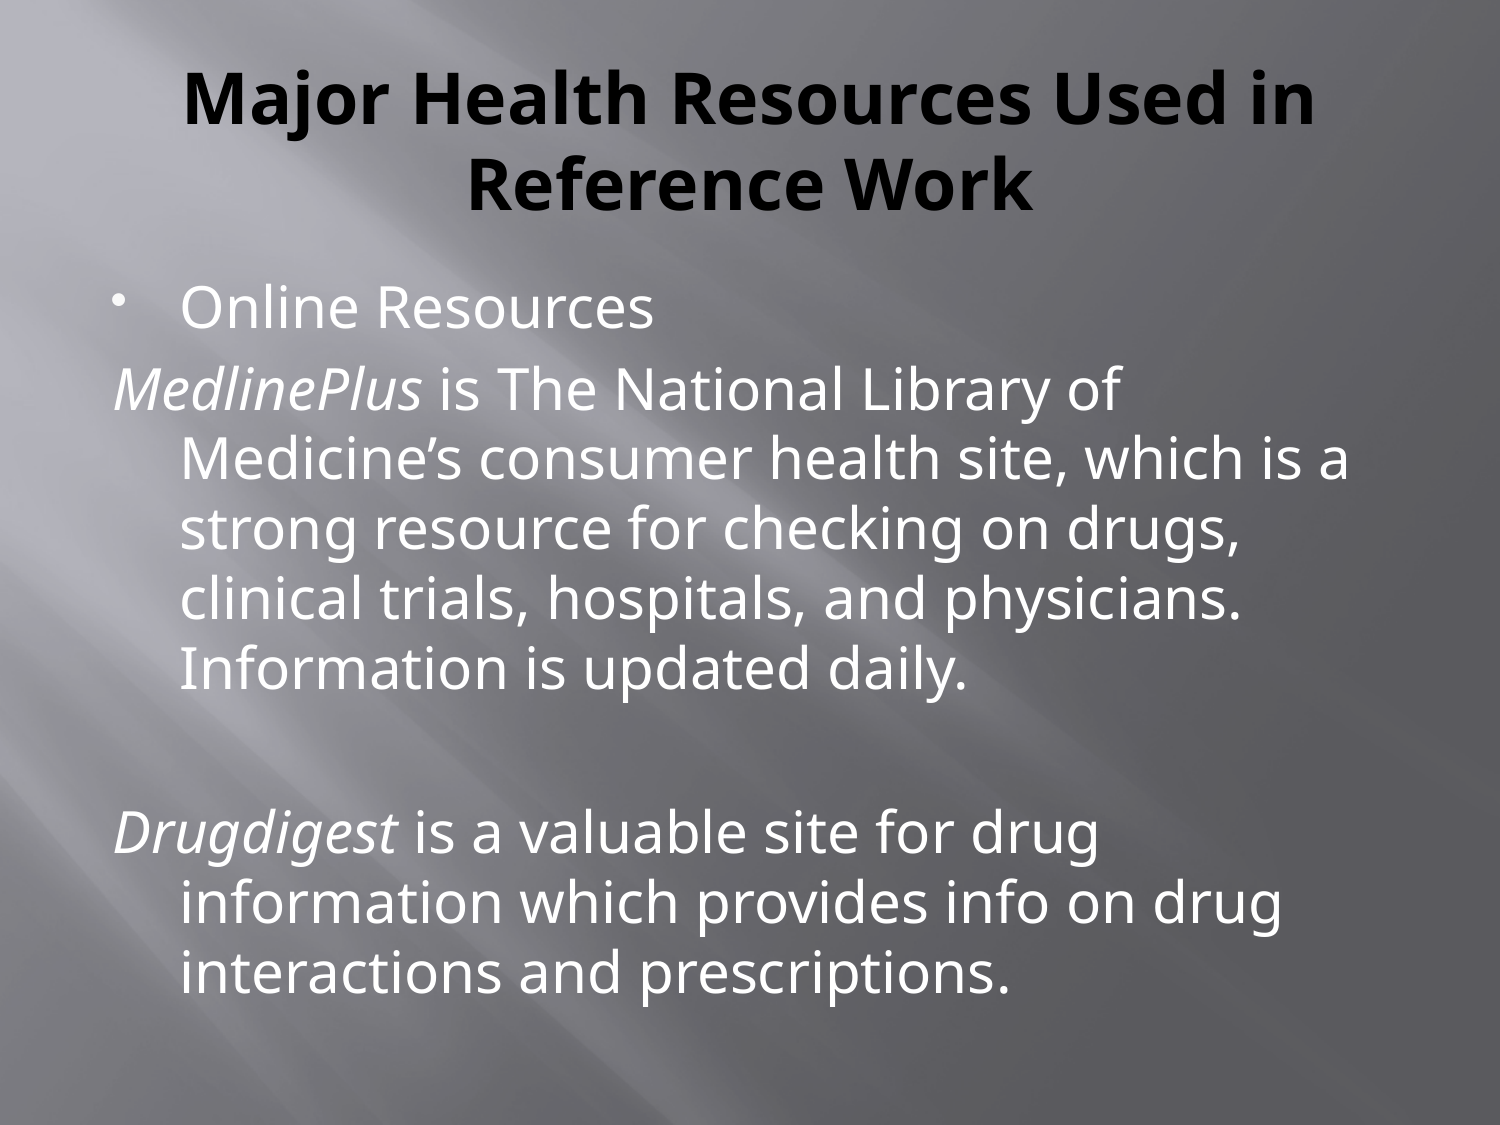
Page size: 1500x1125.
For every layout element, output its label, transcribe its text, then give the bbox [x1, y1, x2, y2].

list Online Resources MedlinePlus is The National Library of Medicine’s consumer health site, which is a strong resource for checking on drugs, clinical trials, hospitals, and physicians. Information is updated daily. Drugdigest is a valuable site for drug information which provides info on drug interactions and prescriptions. [75, 262, 1425, 1035]
title Major Health Resources Used in Reference Work [75, 45, 1425, 233]
